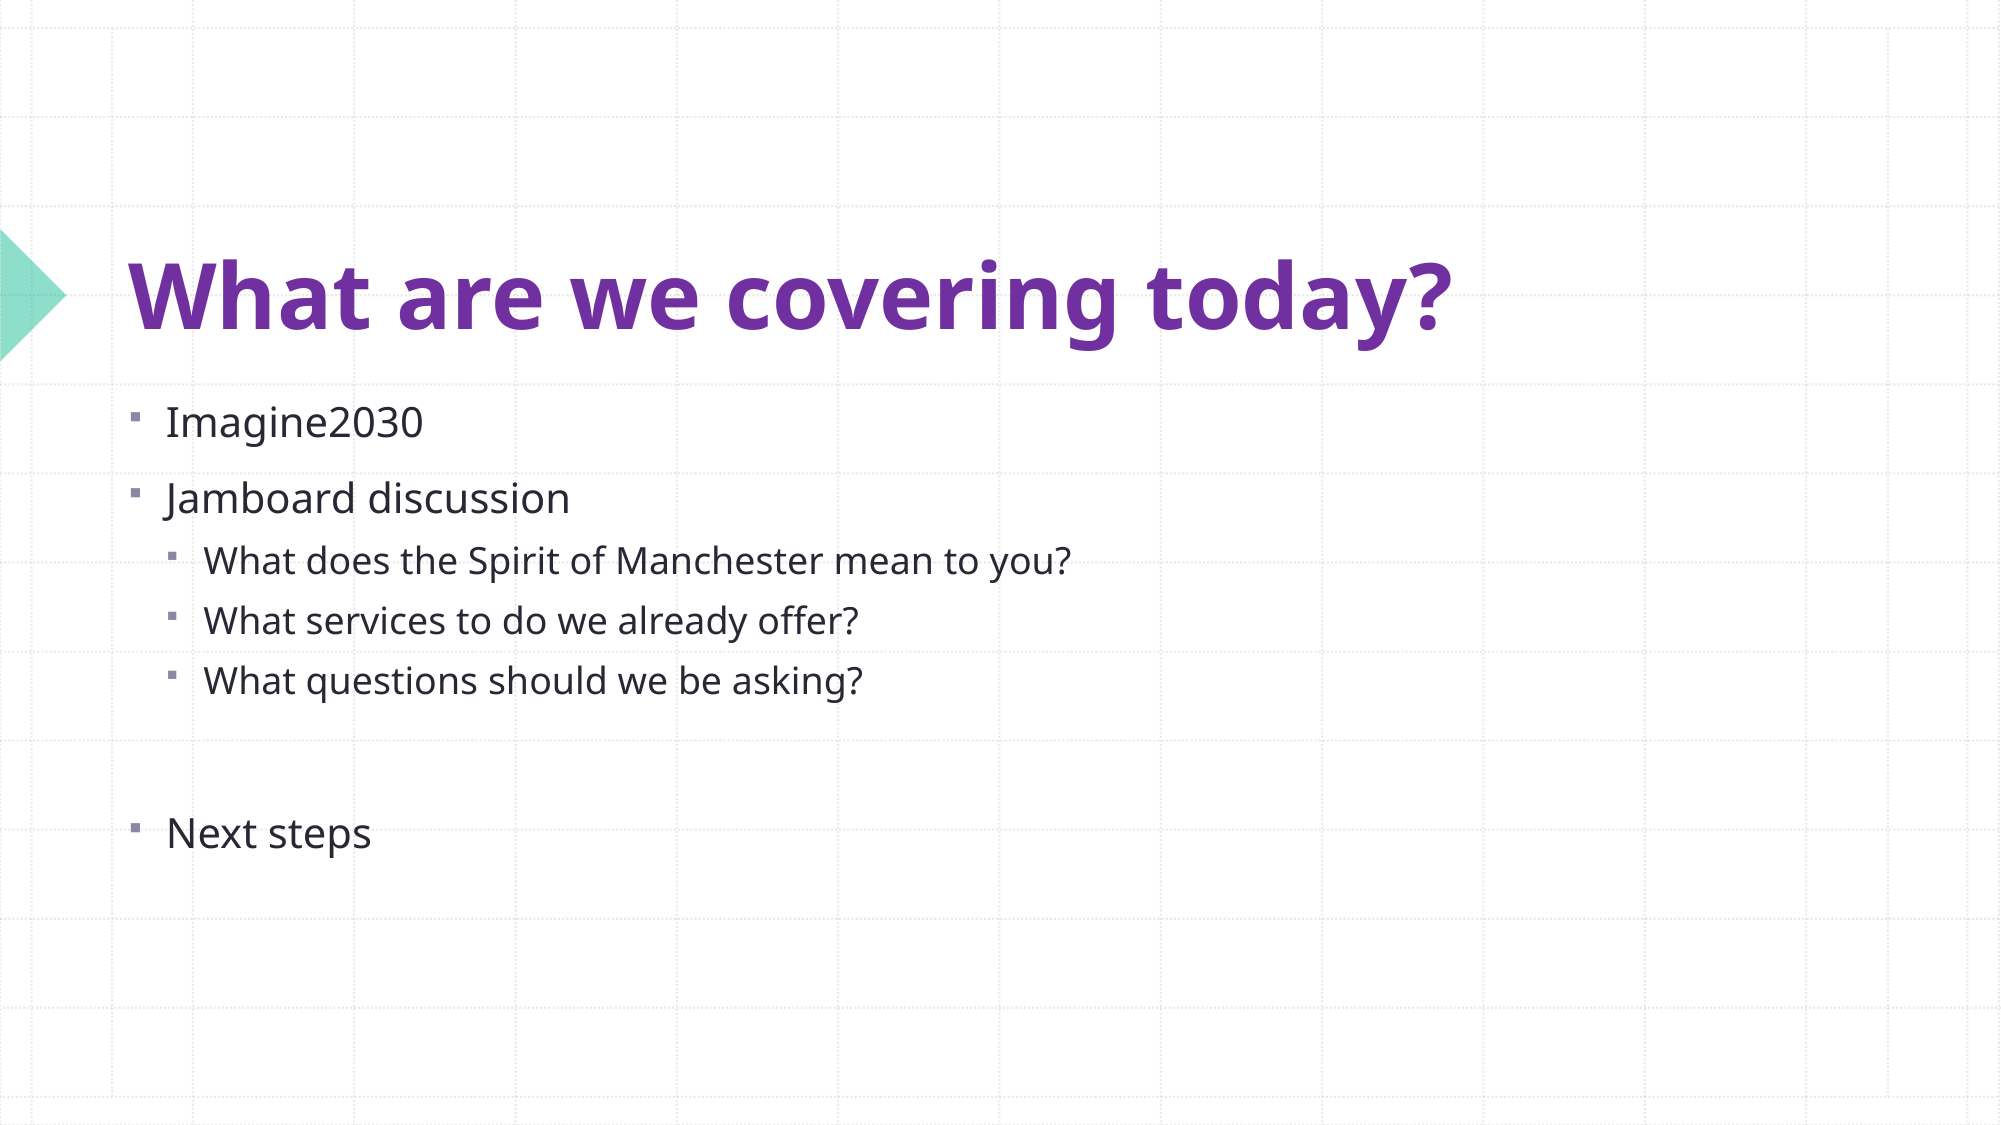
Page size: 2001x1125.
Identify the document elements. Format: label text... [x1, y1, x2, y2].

list Imagine2030 Jamboard discussion What does the Spirit of Manchester mean to you? What services to do we already offer? What questions should we be asking? Next steps [113, 383, 1808, 969]
title What are we covering today? [113, 119, 1808, 356]
